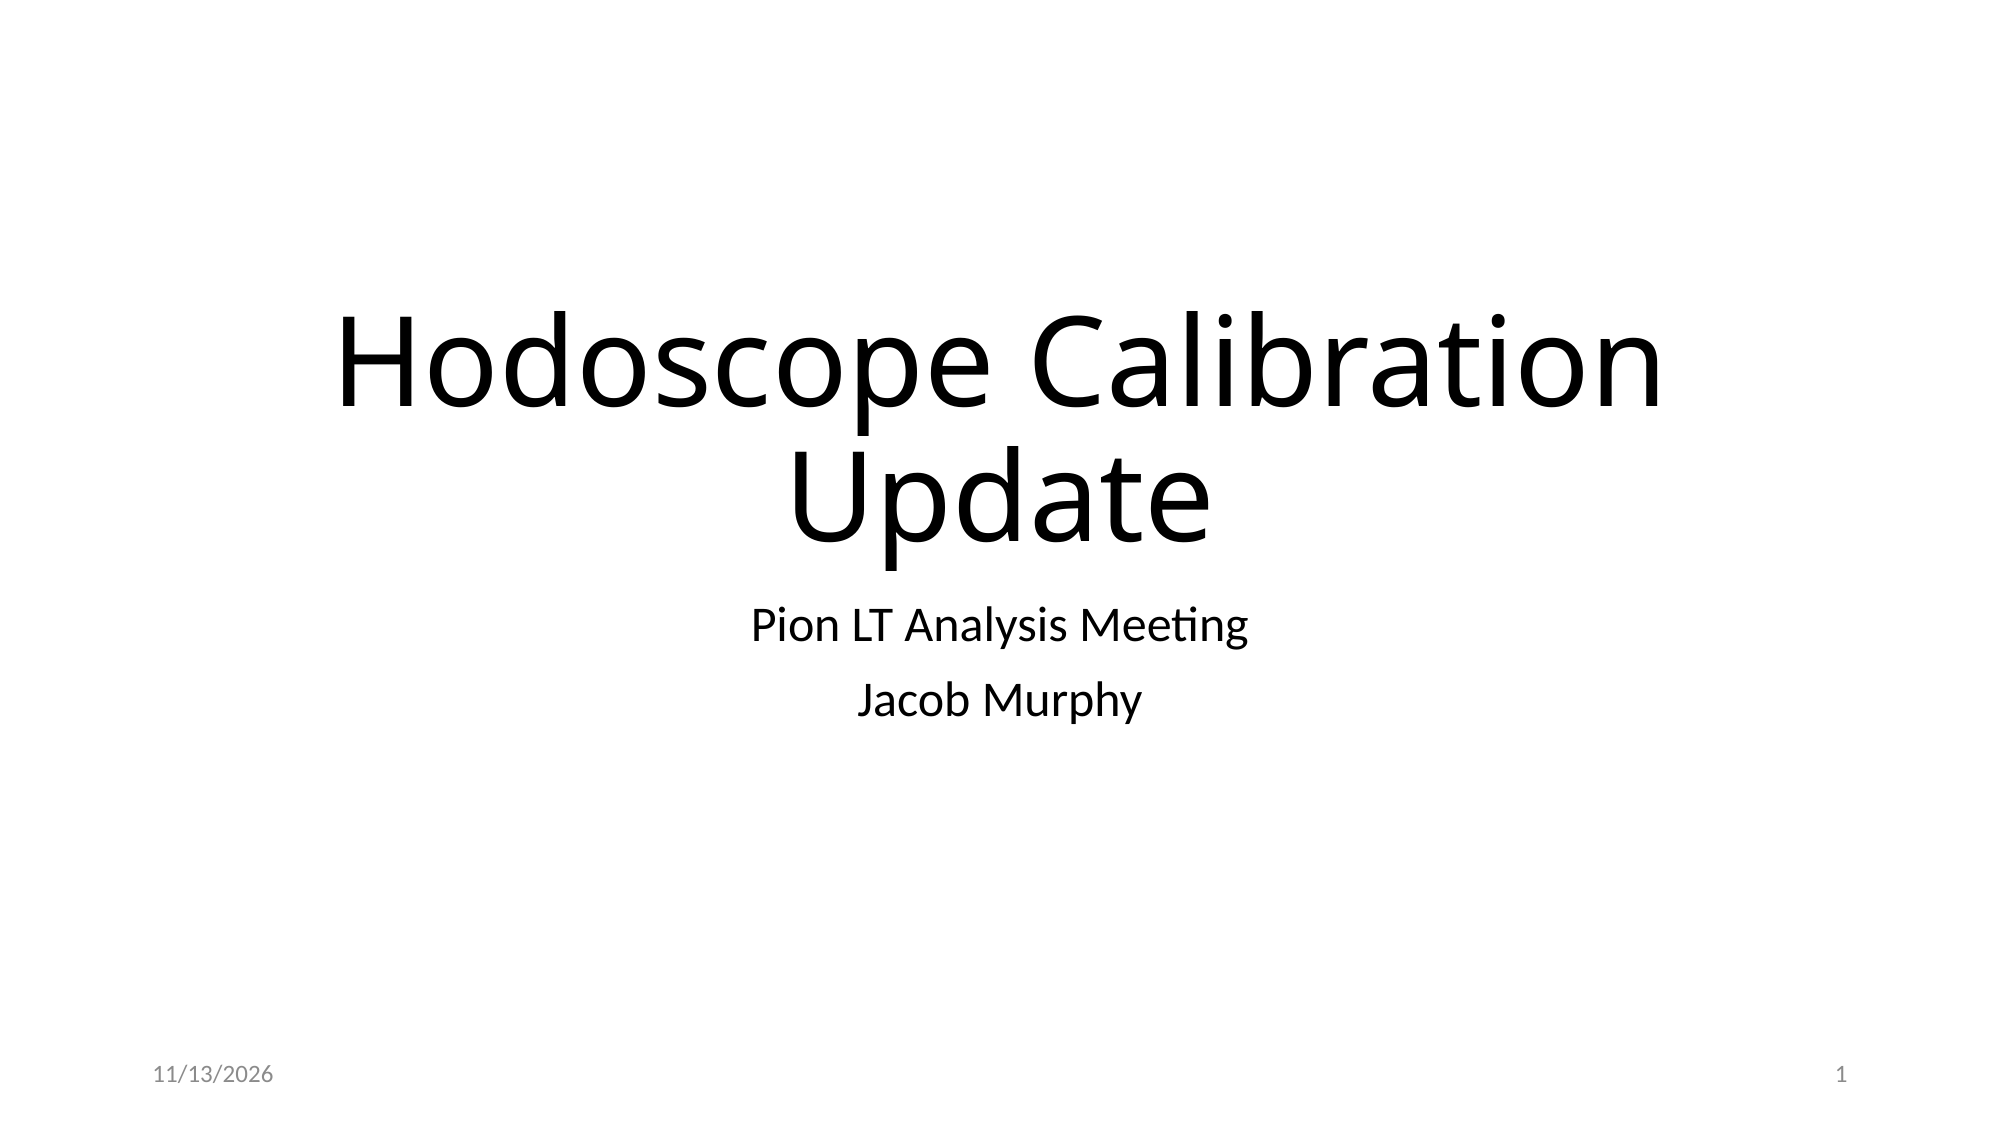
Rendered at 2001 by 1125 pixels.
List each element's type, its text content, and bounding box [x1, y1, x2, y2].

subtitle Pion LT Analysis Meeting Jacob Murphy [249, 590, 1750, 863]
title Hodoscope Calibration Update [249, 184, 1750, 576]
slide_number 1 [1412, 1042, 1863, 1103]
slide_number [137, 1042, 588, 1103]
